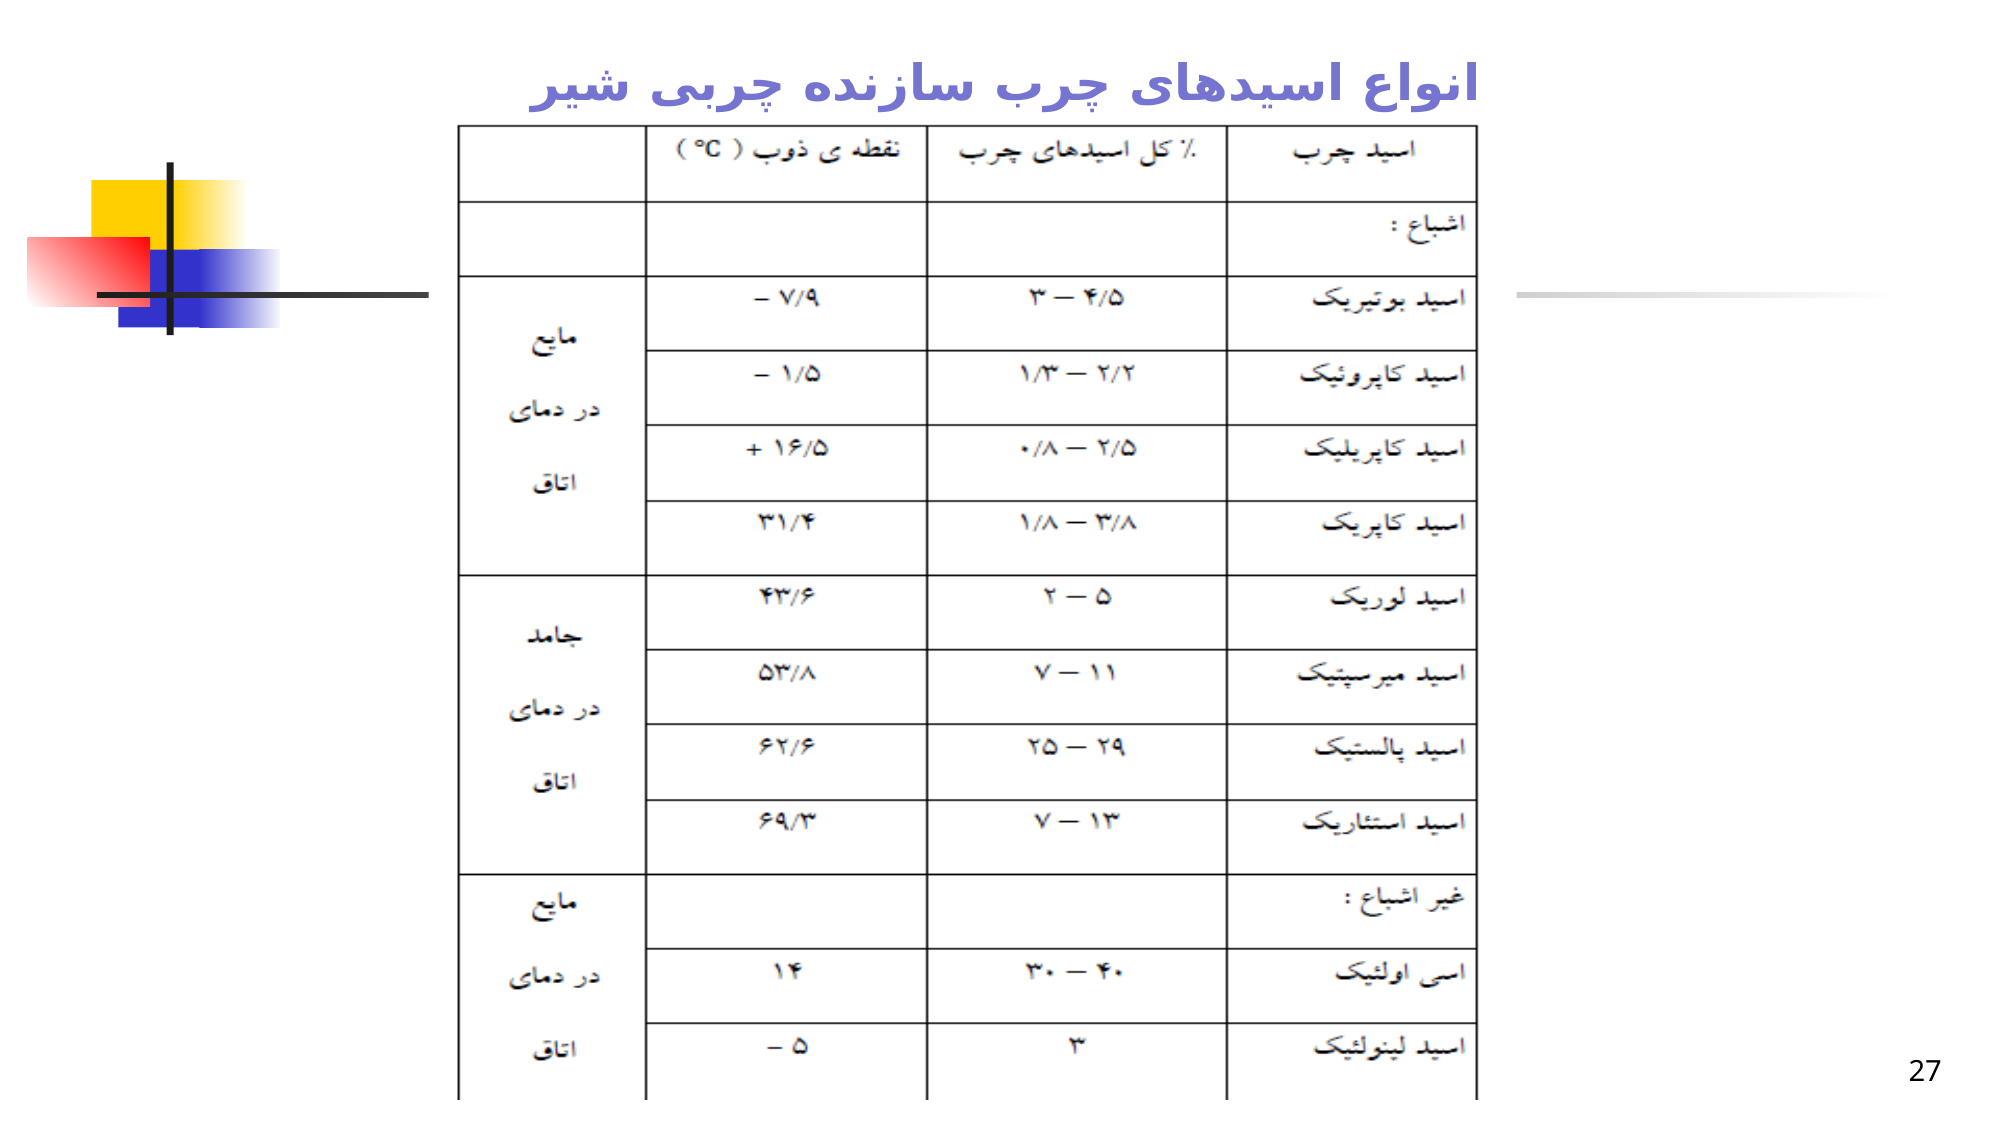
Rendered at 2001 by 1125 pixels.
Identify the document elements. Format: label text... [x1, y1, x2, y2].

title انواع اسیدهای چرب سازنده چربی شیر [145, 29, 1850, 118]
slide_number 27 [1540, 1023, 1958, 1100]
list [428, 118, 1517, 1100]
